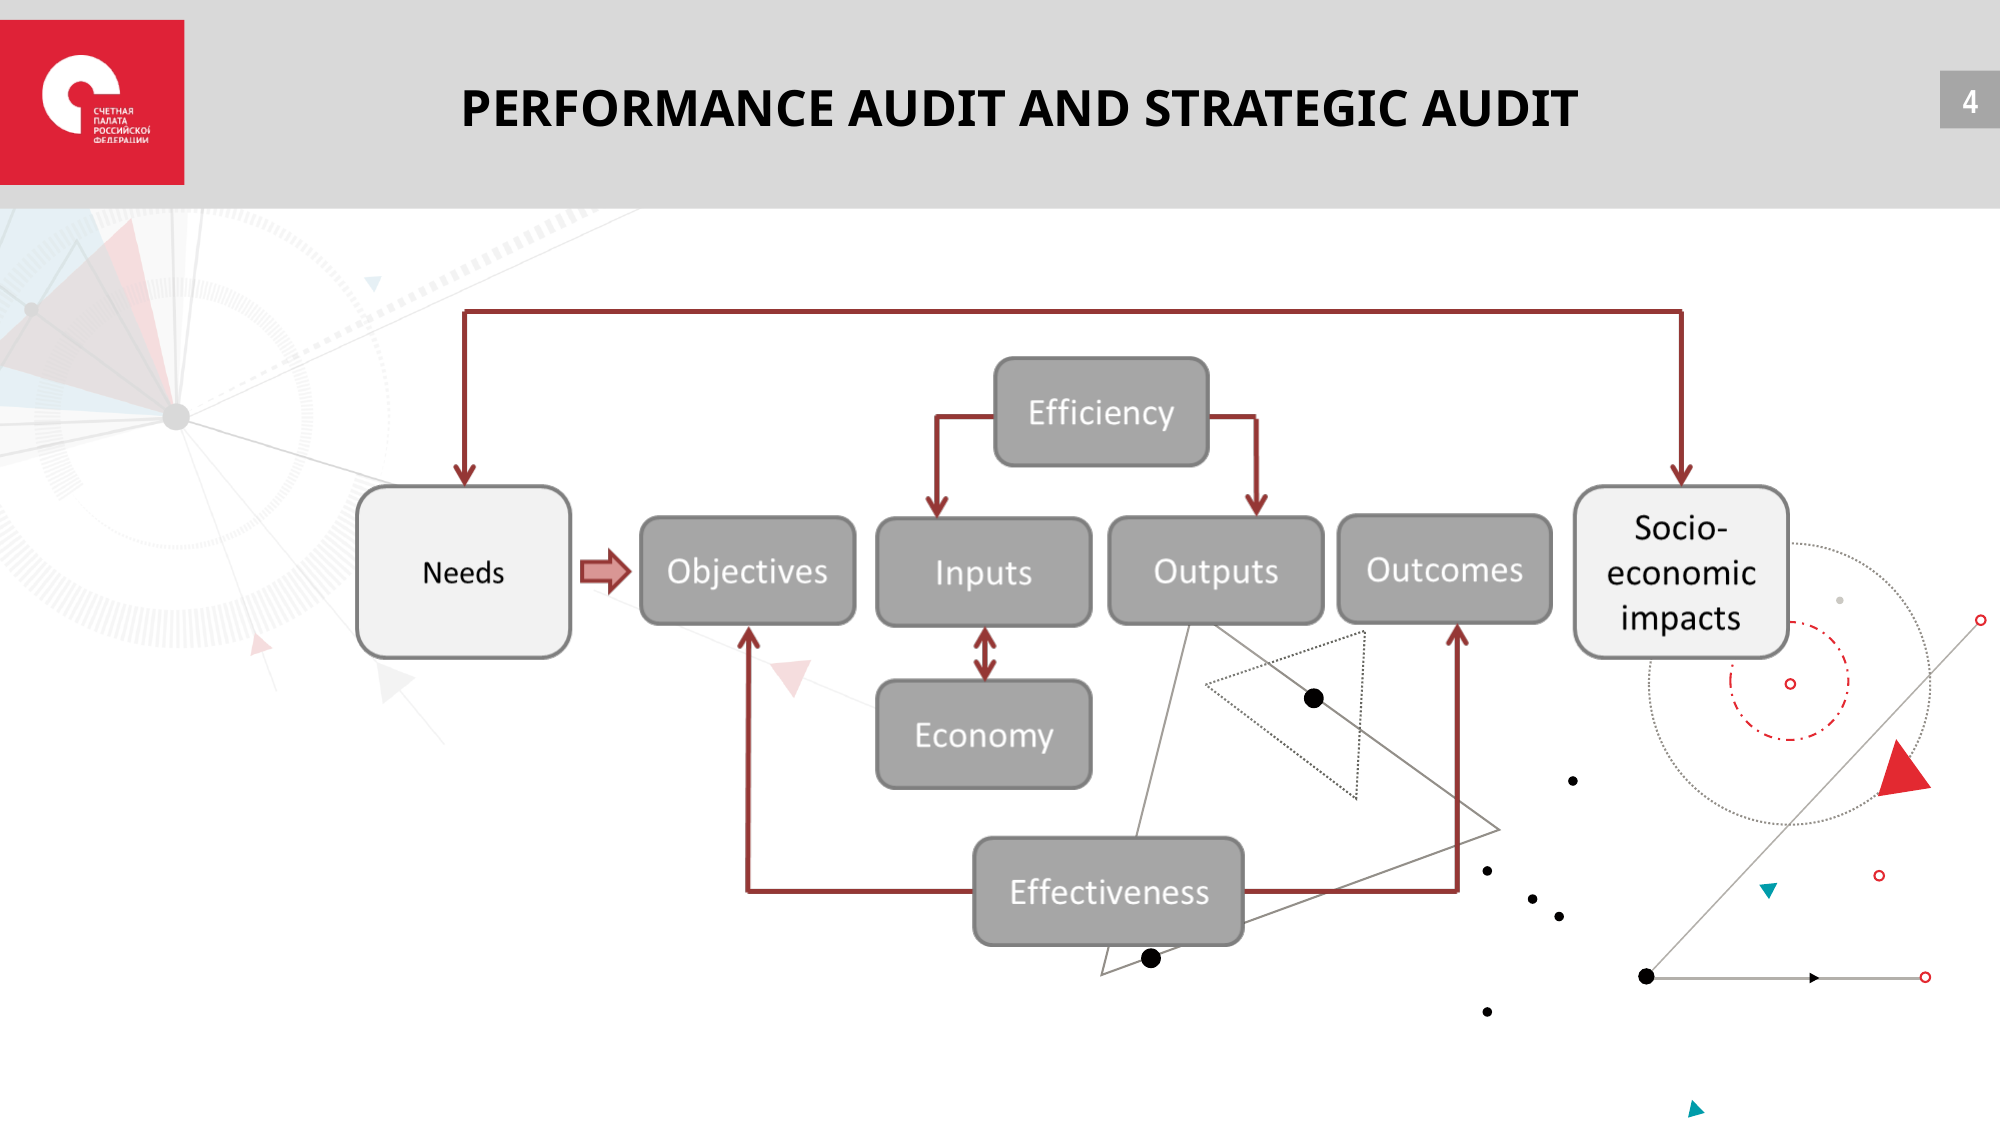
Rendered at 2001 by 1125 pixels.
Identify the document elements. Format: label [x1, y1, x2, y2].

text_box [0, 0, 2000, 209]
picture [0, 209, 1790, 947]
